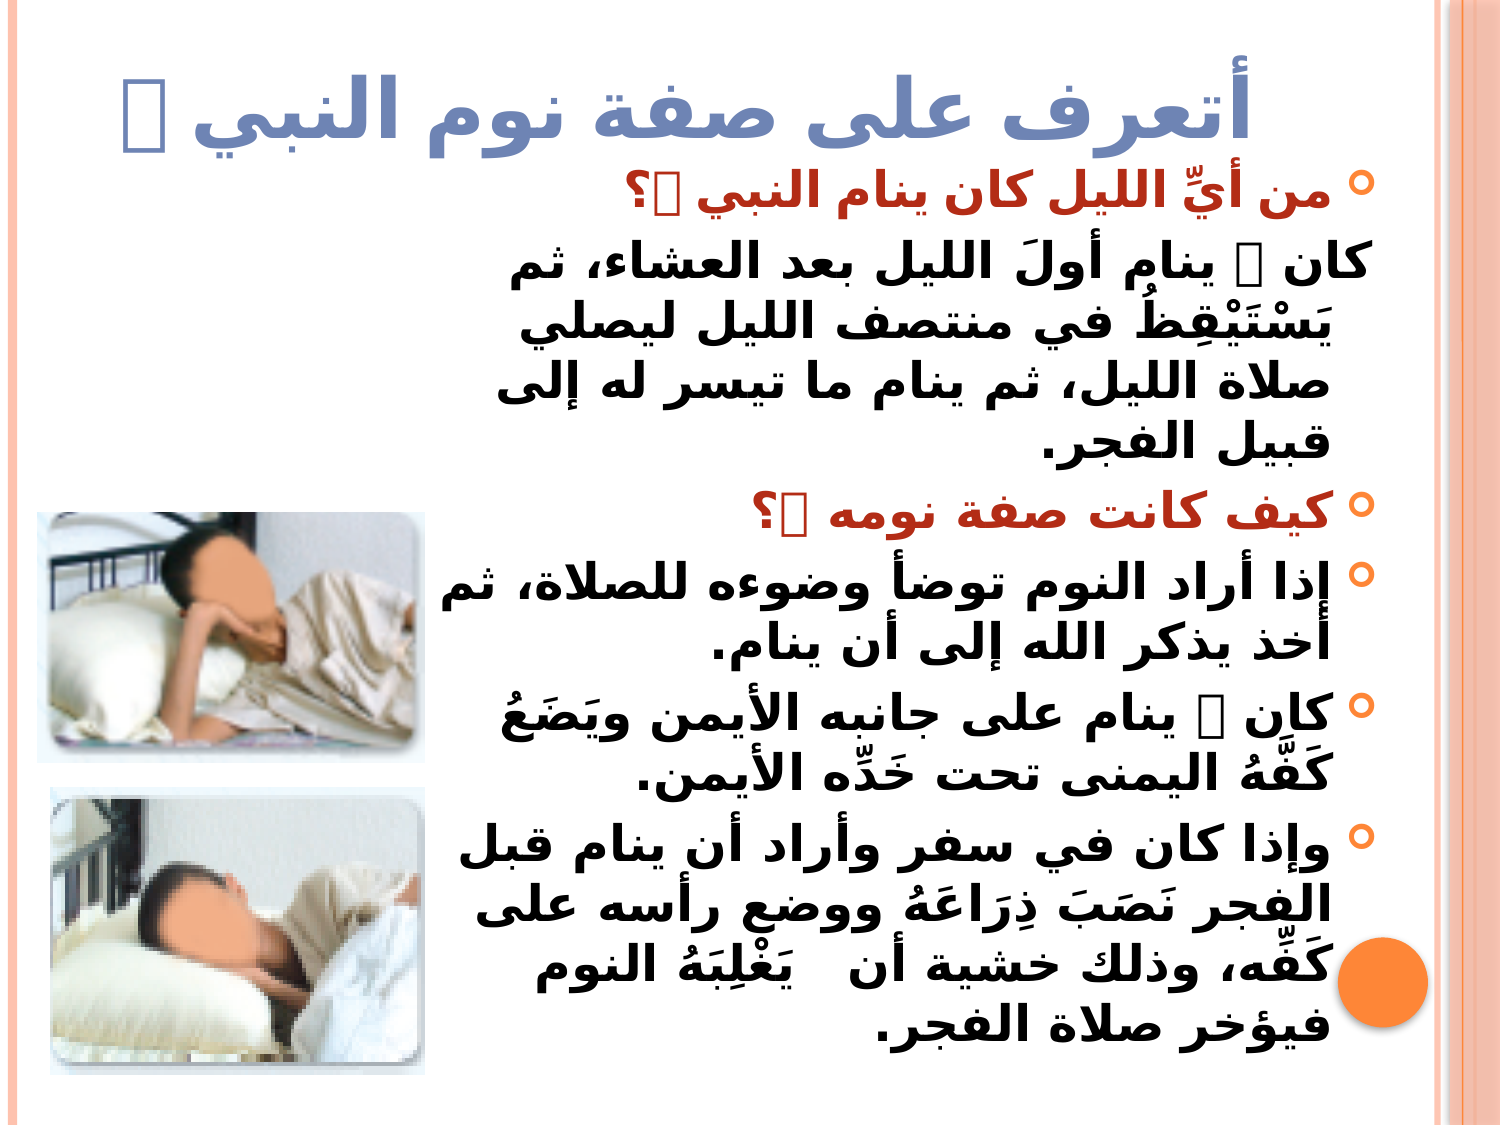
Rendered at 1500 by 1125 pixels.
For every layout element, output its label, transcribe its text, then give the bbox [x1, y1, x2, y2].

picture [36, 511, 426, 763]
title أتعرف على صفة نوم النبي  [75, 45, 1300, 163]
picture [49, 786, 426, 1076]
list من أيِّ الليل كان ينام النبي ؟ كان  ينام أولَ الليل بعد العشاء، ثم يَسْتَيْقِظُ في منتصف الليل ليصلي صلاة الليل، ثم ينام ما تيسر له إلى قبيل الفجر. كيف كانت صفة نومه ؟ إذا أراد النوم توضأ وضوءه للصلاة، ثم أخذ يذكر الله إلى أن ينام. كان  ينام على جانبه الأيمن ويَضَعُ كَفَّهُ اليمنى تحت خَدِّه الأيمن. وإذا كان في سفر وأراد أن ينام قبل الفجر نَصَبَ ذِرَاعَهُ ووضع رأسه على كَفِّه، وذلك خشية أن يَغْلِبَهُ النوم فيؤخر صلاة الفجر. [387, 149, 1388, 1063]
